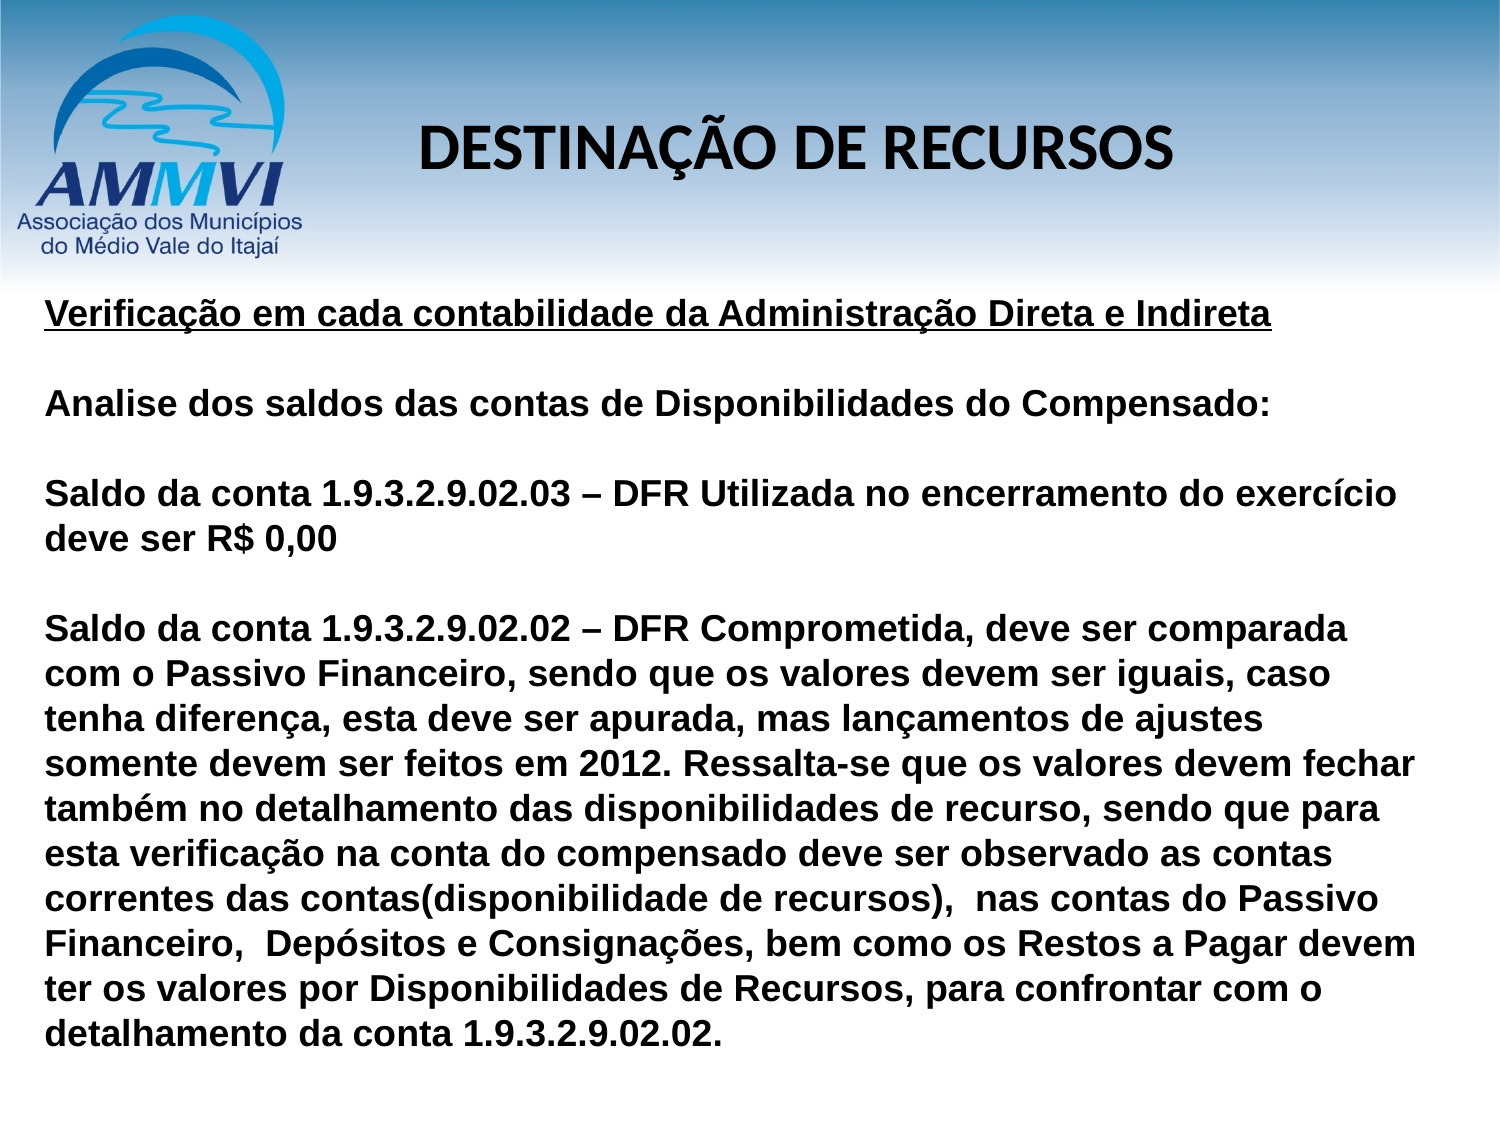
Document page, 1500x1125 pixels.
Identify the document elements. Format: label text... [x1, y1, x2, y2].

text_box DESTINAÇÃO DE RECURSOS [336, 0, 1258, 286]
picture [0, 0, 1500, 291]
title Verificação em cada contabilidade da Administração Direta e Indireta Analise dos saldos das contas de Disponibilidades do Compensado: Saldo da conta 1.9.3.2.9.02.03 – DFR Utilizada no encerramento do exercício deve ser R$ 0,00 Saldo da conta 1.9.3.2.9.02.02 – DFR Comprometida, deve ser comparada com o Passivo Financeiro, sendo que os valores devem ser iguais, caso tenha diferença, esta deve ser apurada, mas lançamentos de ajustes somente devem ser feitos em 2012. Ressalta-se que os valores devem fechar também no detalhamento das disponibilidades de recurso, sendo que para esta verificação na conta do compensado deve ser observado as contas correntes das contas(disponibilidade de recursos), nas contas do Passivo Financeiro, Depósitos e Consignações, bem como os Restos a Pagar devem ter os valores por Disponibilidades de Recursos, para confrontar com o detalhamento da conta 1.9.3.2.9.02.02. [29, 288, 1436, 1125]
